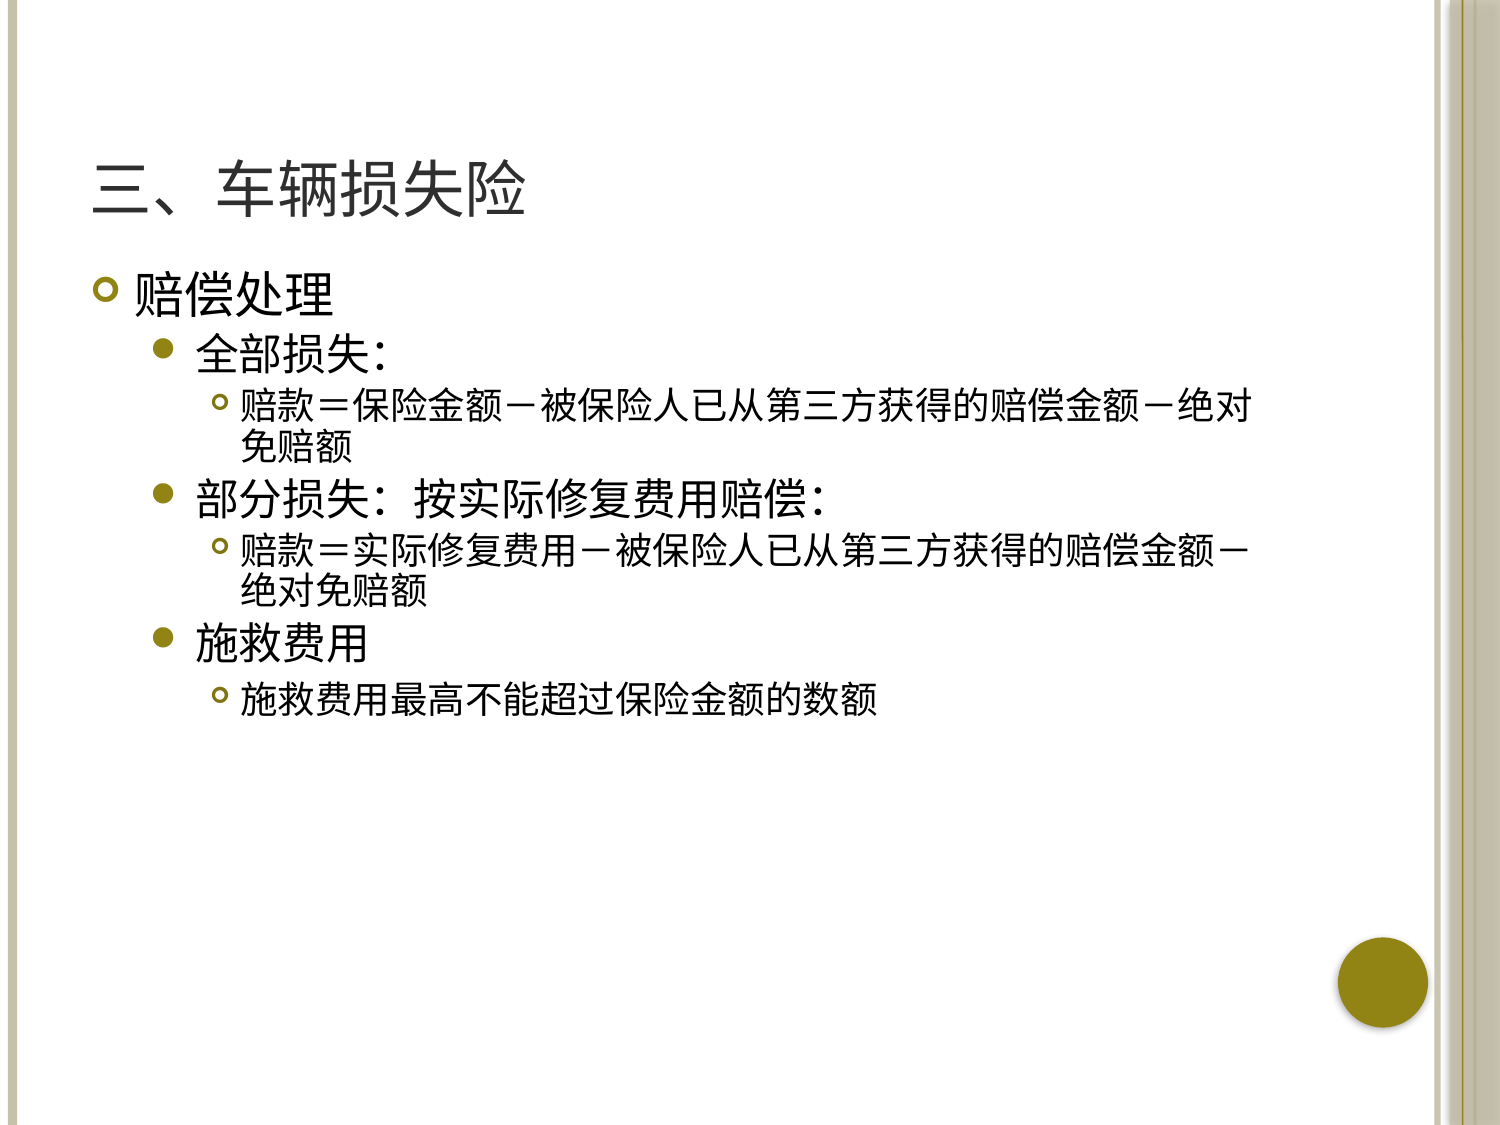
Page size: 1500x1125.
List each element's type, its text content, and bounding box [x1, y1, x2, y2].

list 赔偿处理 全部损失： 赔款＝保险金额－被保险人已从第三方获得的赔偿金额－绝对免赔额 部分损失：按实际修复费用赔偿： 赔款＝实际修复费用－被保险人已从第三方获得的赔偿金额－绝对免赔额 施救费用 施救费用最高不能超过保险金额的数额 [74, 262, 1301, 1063]
title 三、车辆损失险 [75, 45, 1300, 233]
